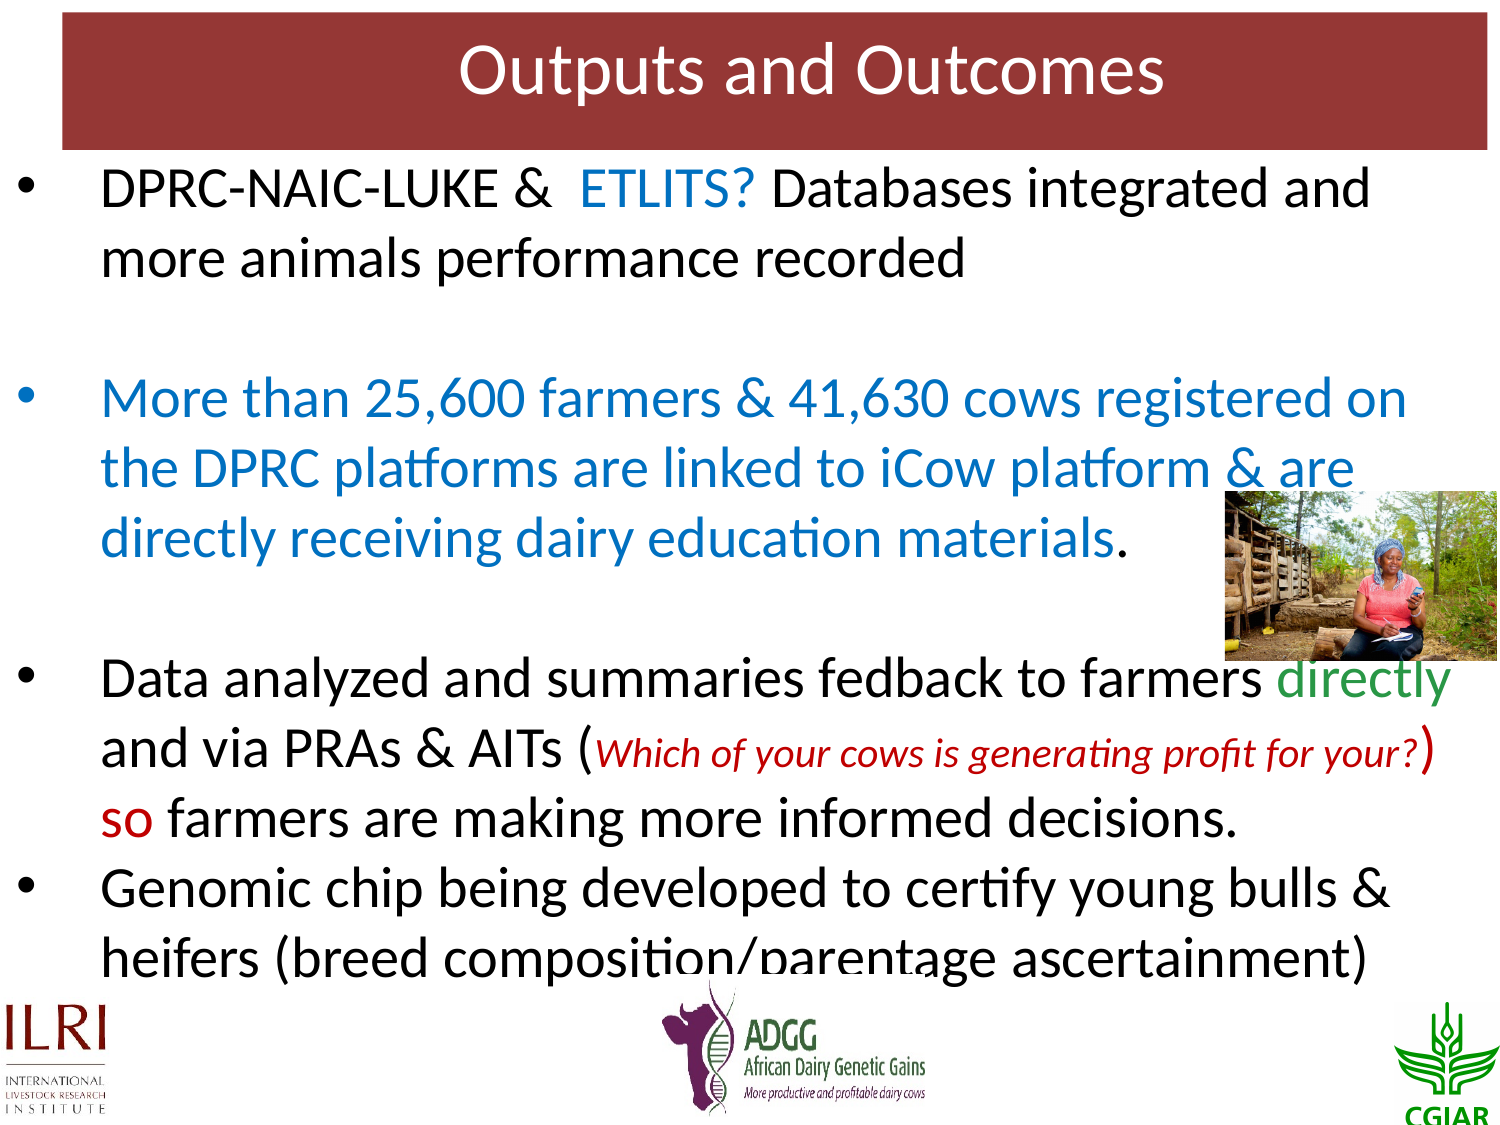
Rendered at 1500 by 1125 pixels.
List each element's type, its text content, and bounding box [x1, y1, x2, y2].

picture [662, 974, 926, 1117]
picture [1394, 1002, 1500, 1125]
picture [1224, 491, 1498, 662]
text_box DPRC-NAIC-LUKE & ETLITS? Databases integrated and more animals performance recorded More than 25,600 farmers & 41,630 cows registered on the DPRC platforms are linked to iCow platform & are directly receiving dairy education materials. Data analyzed and summaries fedback to farmers directly and via PRAs & AITs (Which of your cows is generating profit for your?) so farmers are making more informed decisions. Genomic chip being developed to certify young bulls & heifers (breed composition/parentage ascertainment) [1, 141, 1494, 1042]
picture [1, 997, 111, 1117]
text_box Outputs and Outcomes [62, 12, 1488, 141]
